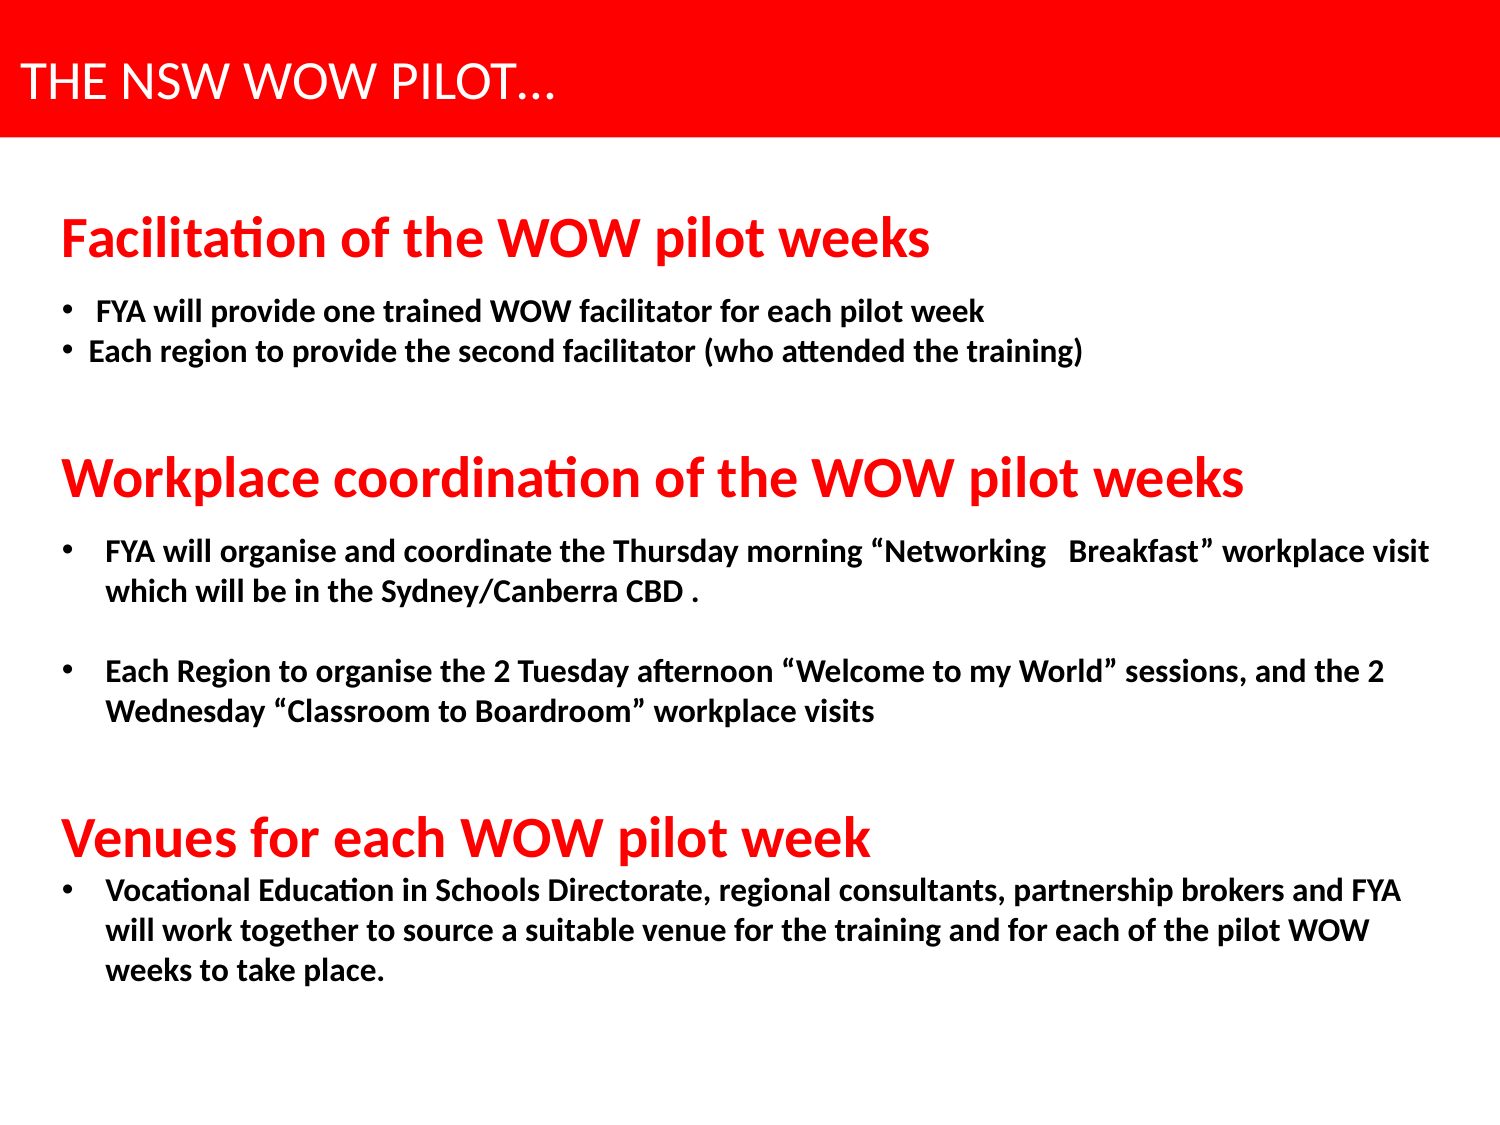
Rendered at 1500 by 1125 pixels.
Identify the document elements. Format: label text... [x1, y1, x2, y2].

text_box Facilitation of the WOW pilot weeks FYA will provide one trained WOW facilitator for each pilot week Each region to provide the second facilitator (who attended the training) Workplace coordination of the WOW pilot weeks FYA will organise and coordinate the Thursday morning “Networking Breakfast” workplace visit which will be in the Sydney/Canberra CBD . Each Region to organise the 2 Tuesday afternoon “Welcome to my World” sessions, and the 2 Wednesday “Classroom to Boardroom” workplace visits Venues for each WOW pilot week Vocational Education in Schools Directorate, regional consultants, partnership brokers and FYA will work together to source a suitable venue for the training and for each of the pilot WOW weeks to take place. [46, 191, 1465, 996]
text_box THE NSW WOW PILOT… [0, 0, 1500, 138]
